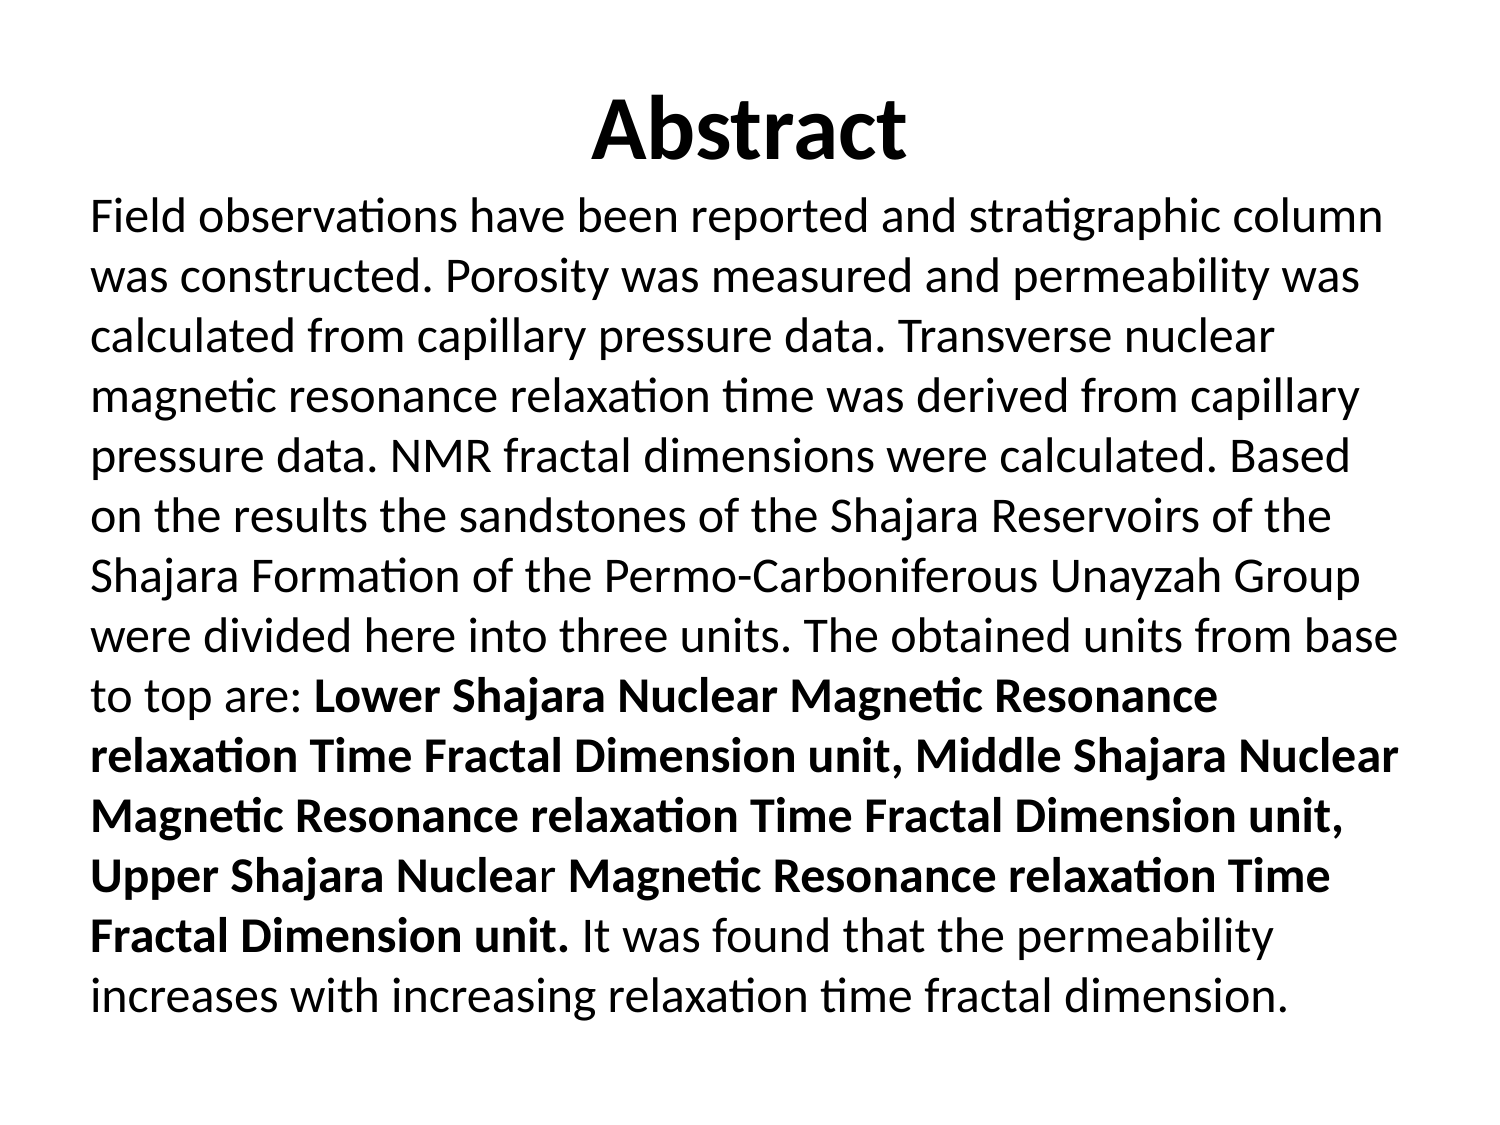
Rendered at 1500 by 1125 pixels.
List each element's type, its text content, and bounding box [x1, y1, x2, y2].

list Field observations have been reported and stratigraphic column was constructed. Porosity was measured and permeability was calculated from capillary pressure data. Transverse nuclear magnetic resonance relaxation time was derived from capillary pressure data. NMR fractal dimensions were calculated. Based on the results the sandstones of the Shajara Reservoirs of the Shajara Formation of the Permo-Carboniferous Unayzah Group were divided here into three units. The obtained units from base to top are: Lower Shajara Nuclear Magnetic Resonance relaxation Time Fractal Dimension unit, Middle Shajara Nuclear Magnetic Resonance relaxation Time Fractal Dimension unit, Upper Shajara Nuclear Magnetic Resonance relaxation Time Fractal Dimension unit. It was found that the permeability increases with increasing relaxation time fractal dimension. [75, 174, 1425, 1088]
title Abstract [75, 45, 1425, 174]
